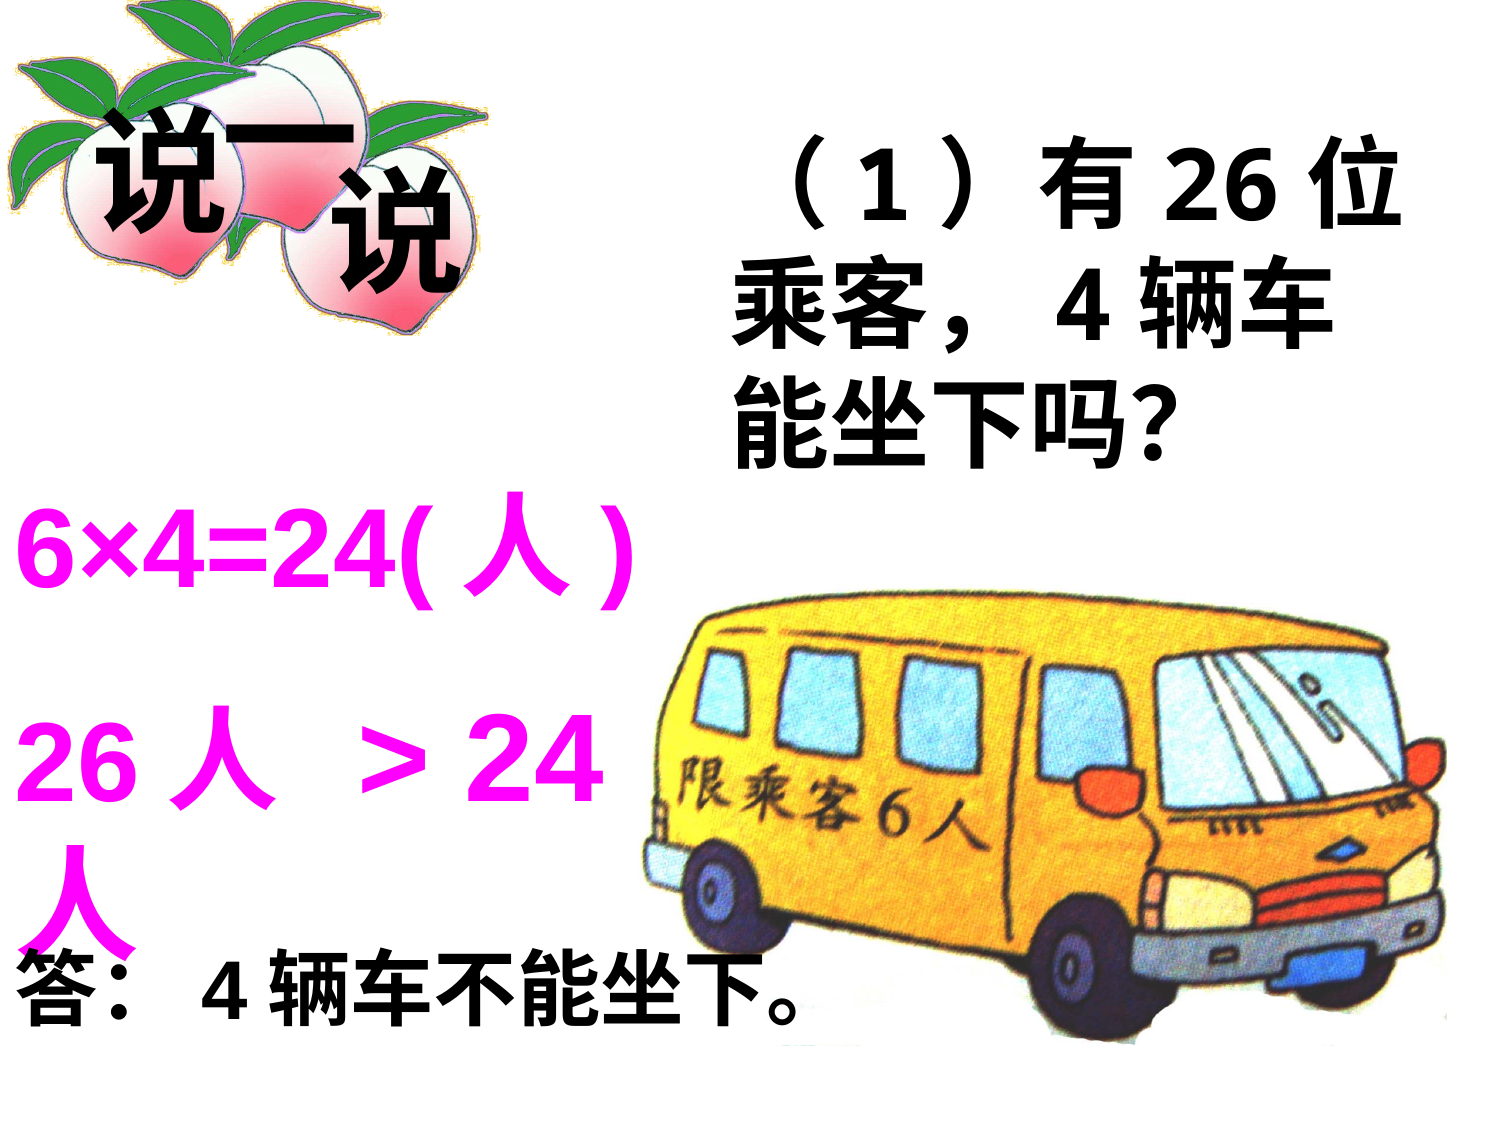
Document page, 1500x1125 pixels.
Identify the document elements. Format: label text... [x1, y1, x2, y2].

picture [631, 574, 1447, 1046]
text_box 6×4=24(人) [0, 467, 715, 618]
text_box 26人 > 24人 [0, 668, 631, 928]
text_box 答：4辆车不能坐下。 [0, 928, 631, 1044]
text_box （1）有26位乘客，4辆车能坐下吗？ [714, 113, 1436, 489]
picture [0, 0, 526, 374]
